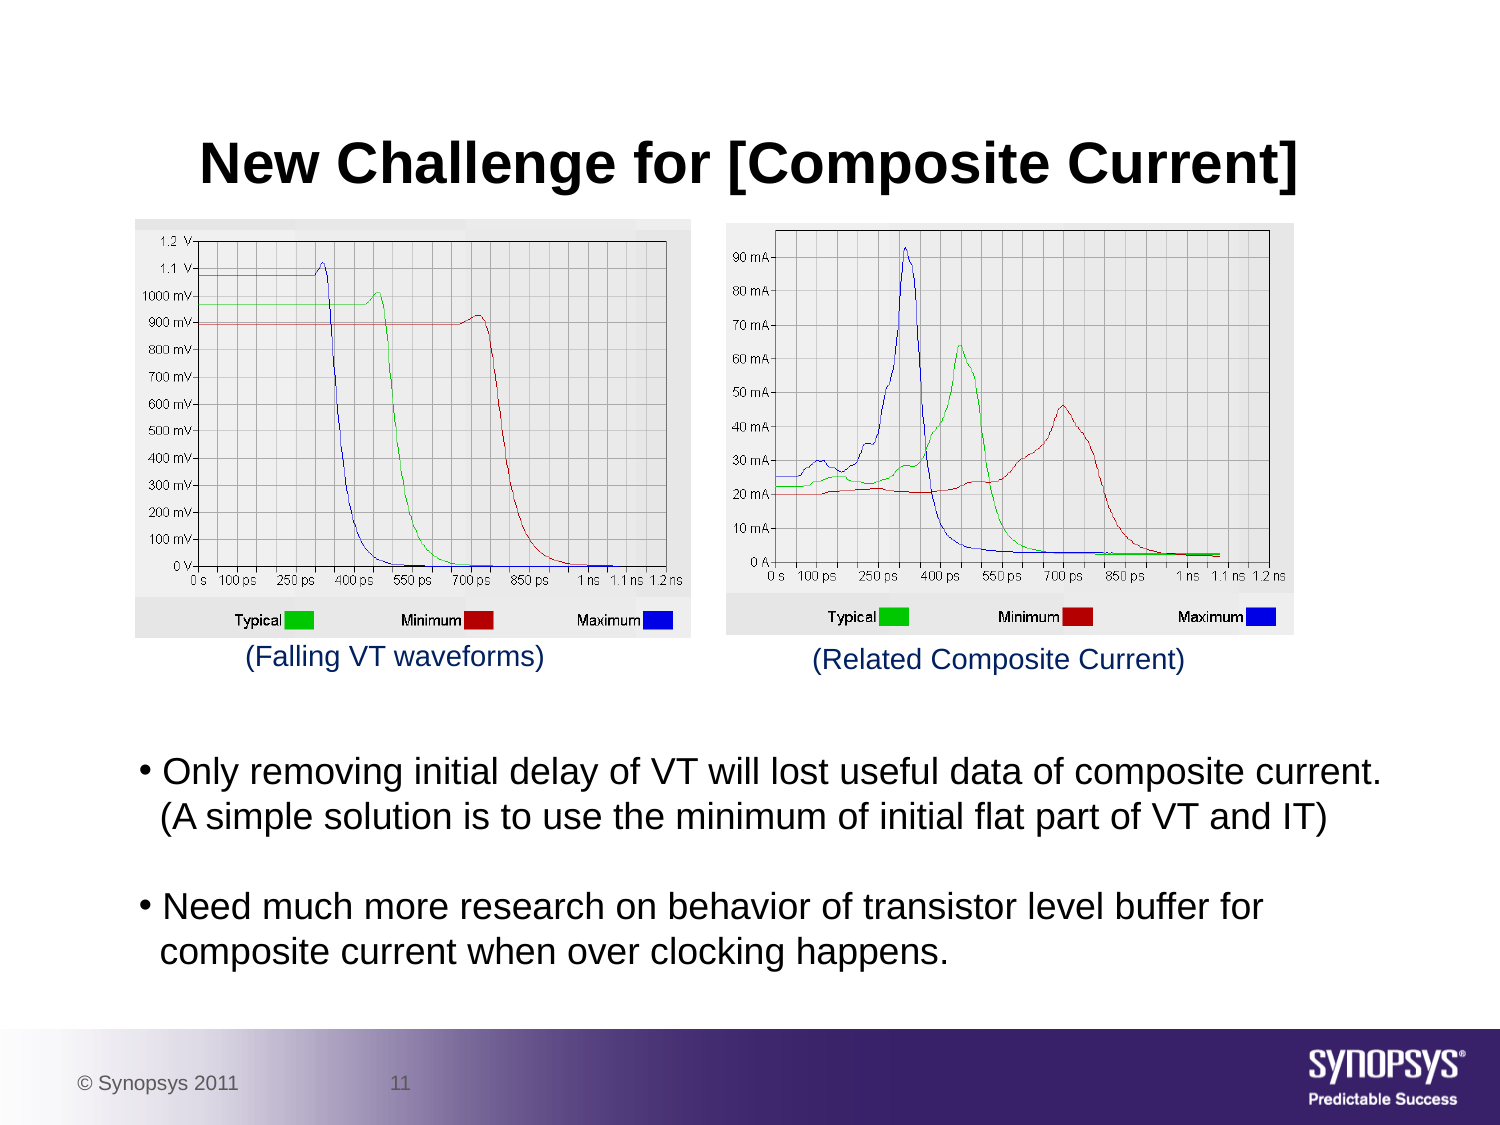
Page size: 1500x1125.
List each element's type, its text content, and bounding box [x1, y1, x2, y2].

picture [135, 219, 692, 638]
text_box New Challenge for [Composite Current] [159, 90, 1341, 230]
picture [726, 222, 1294, 635]
text_box (Related Composite Current) [797, 644, 1247, 683]
text_box (Falling VT waveforms) [230, 646, 573, 680]
text_box Only removing initial delay of VT will lost useful data of composite current. (A simple solution is to use the minimum of initial flat part of VT and IT) Need much more research on behavior of transistor level buffer for composite current when over clocking happens. [123, 739, 1412, 980]
picture [0, 1029, 1500, 1125]
